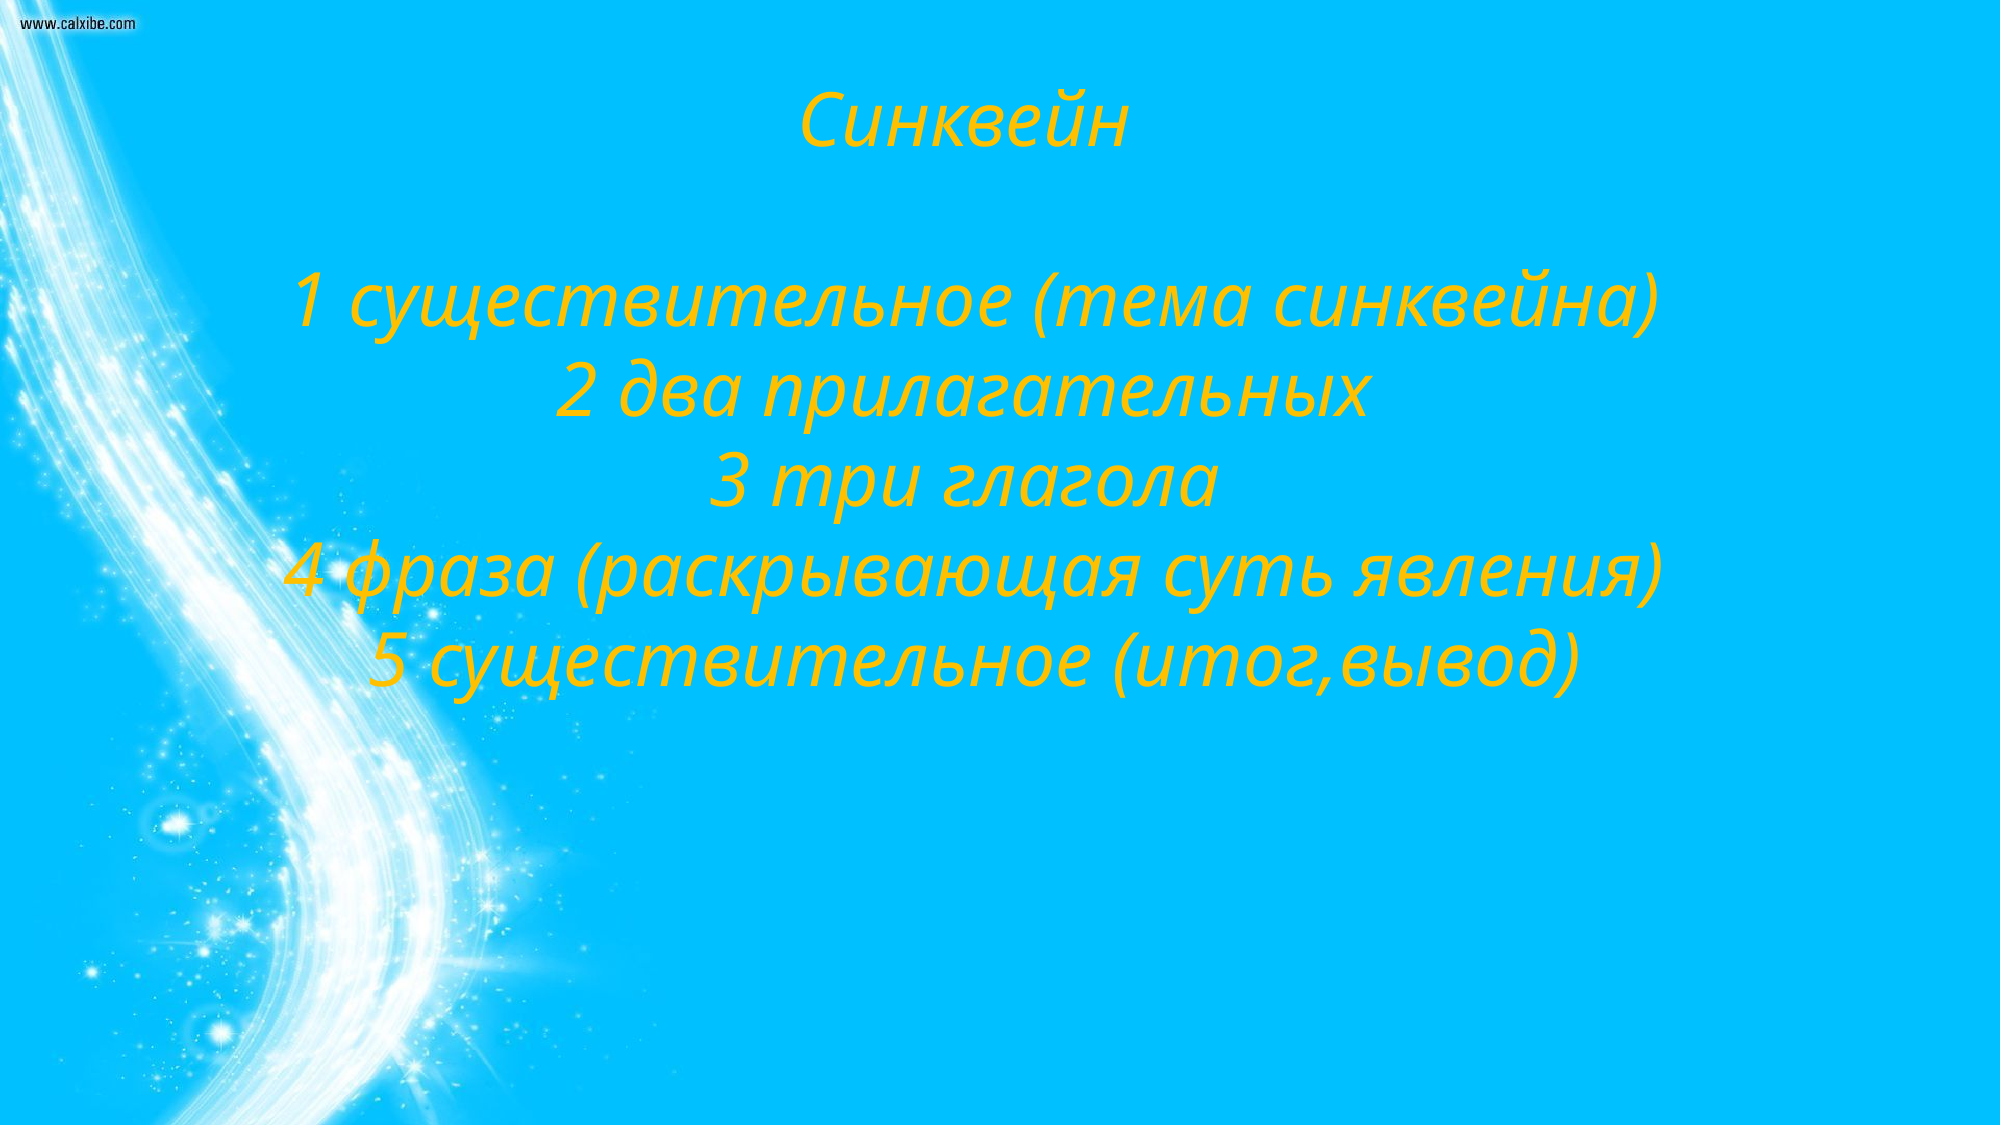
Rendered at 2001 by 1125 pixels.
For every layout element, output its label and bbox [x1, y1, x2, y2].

list [0, 0, 2000, 1125]
